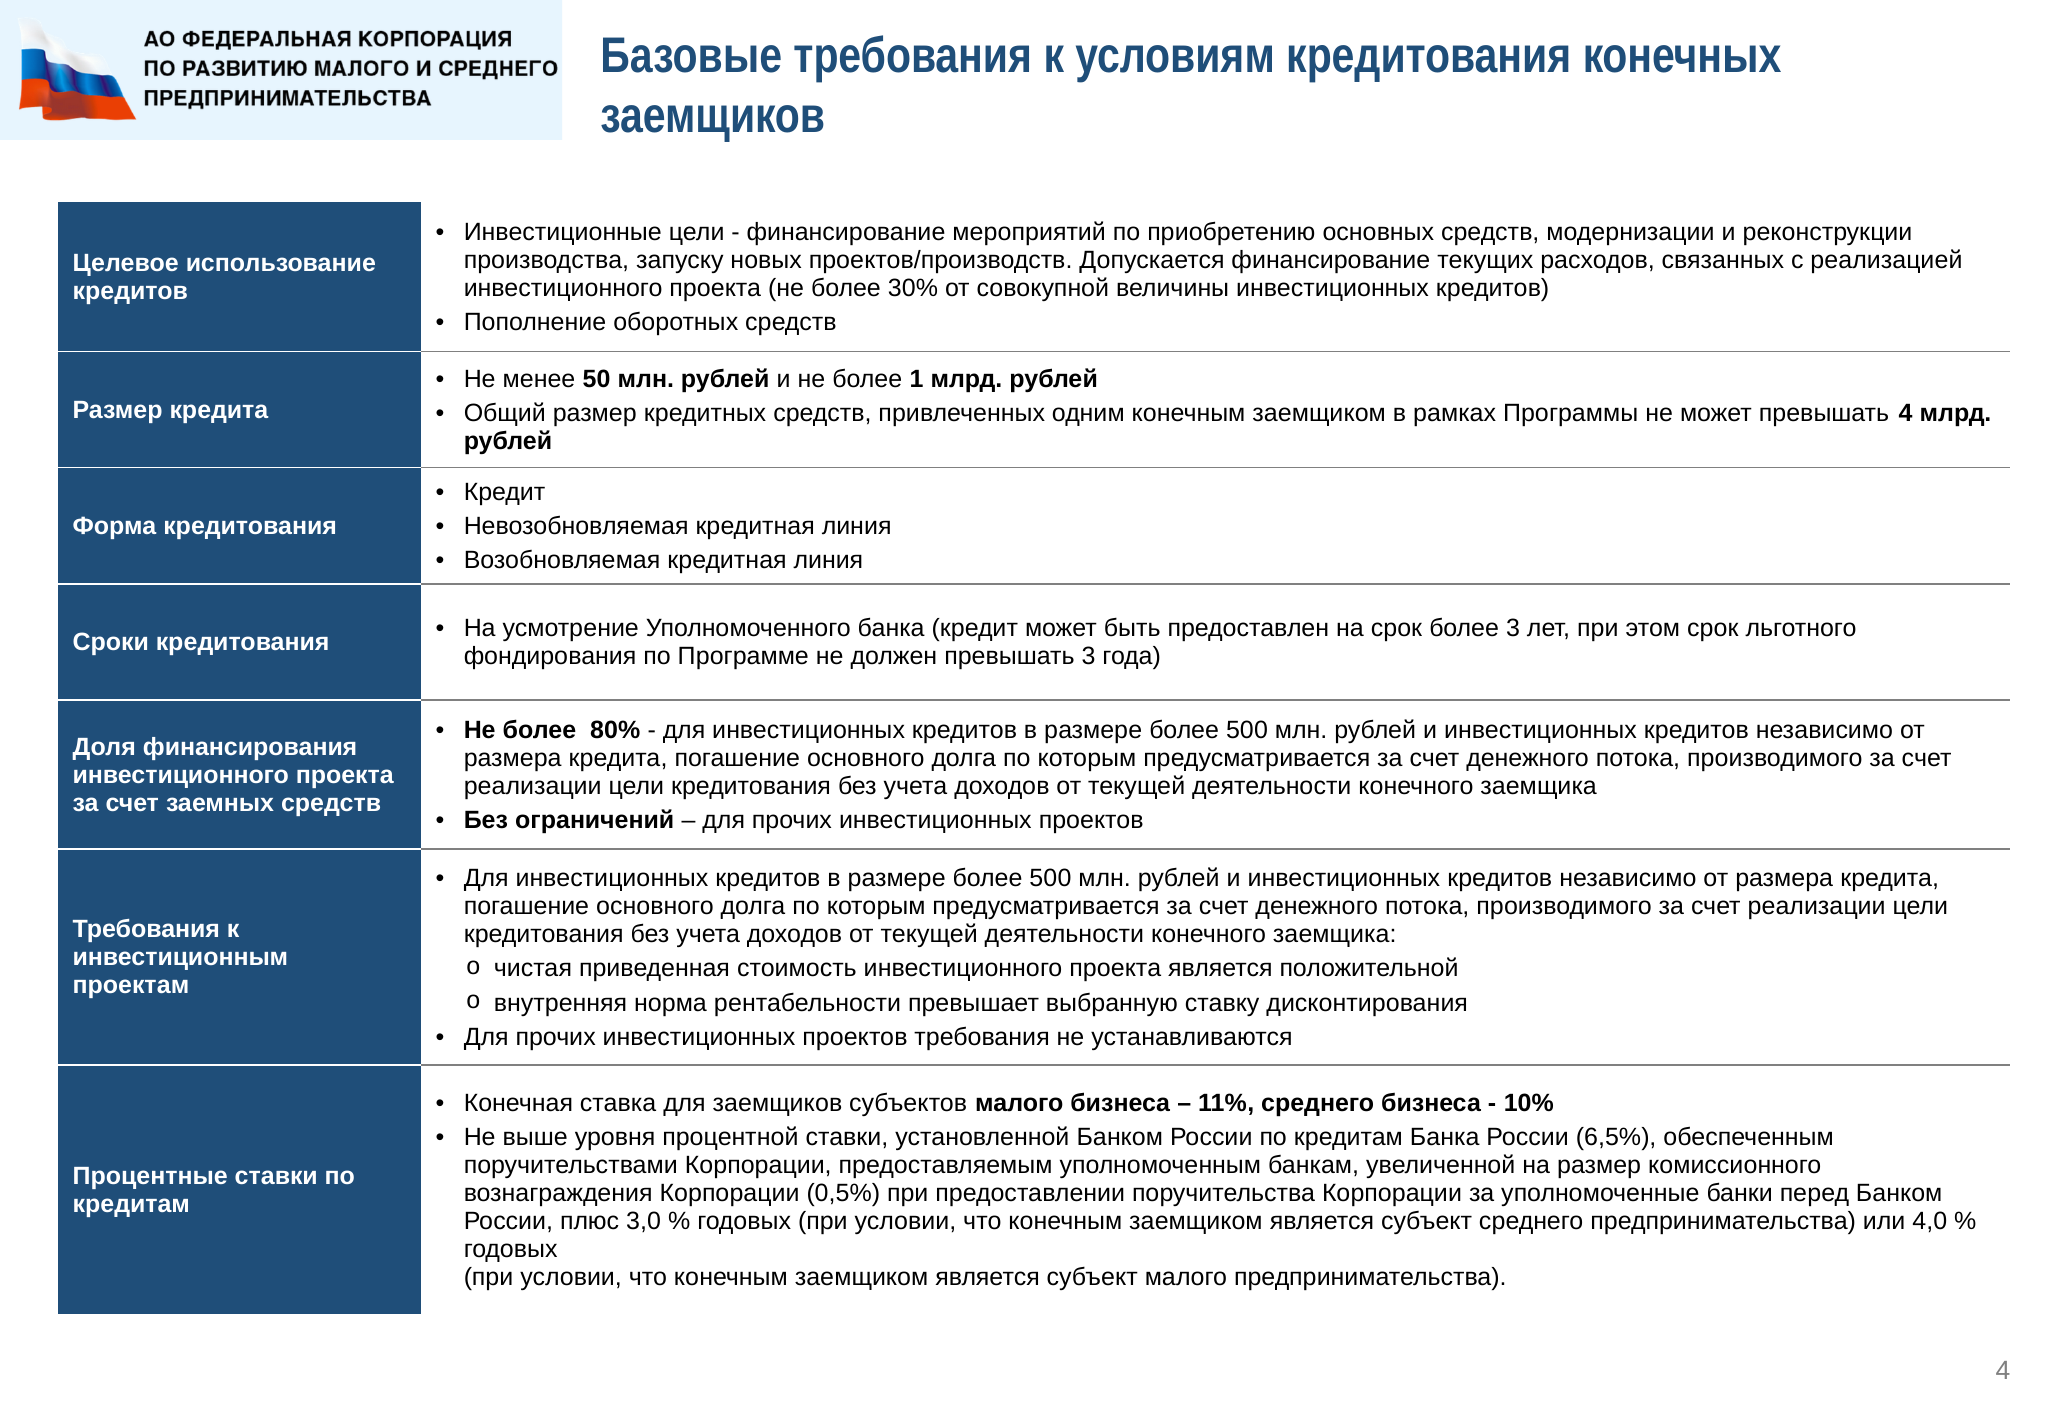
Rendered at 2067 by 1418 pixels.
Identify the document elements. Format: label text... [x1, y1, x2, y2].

table_cell Доля финансирования инвестиционного проекта за счет заемных средств [58, 701, 421, 848]
table_cell Требования к инвестиционным проектам [58, 850, 421, 1064]
table_cell Не более 80% - для инвестиционных кредитов в размере более 500 млн. рублей и инвестиционных кредитов независимо от размера кредита, погашение основного долга по которым предусматривается за счет денежного потока, производимого за счет реализации цели кредитования без учета доходов от текущей деятельности конечного заемщика Без ограничений – для прочих инвестиционных проектов [421, 701, 2010, 848]
table_cell На усмотрение Уполномоченного банка (кредит может быть предоставлен на срок более 3 лет, при этом срок льготного фондирования по Программе не должен превышать 3 года) [421, 585, 2010, 699]
table_cell Не менее 50 млн. рублей и не более 1 млрд. рублей Общий размер кредитных средств, привлеченных одним конечным заемщиком в рамках Программы не может превышать 4 млрд. рублей [421, 352, 2010, 467]
table_cell Кредит Невозобновляемая кредитная линия Возобновляемая кредитная линия [421, 468, 2010, 583]
table_cell Для инвестиционных кредитов в размере более 500 млн. рублей и инвестиционных кредитов независимо от размера кредита, погашение основного долга по которым предусматривается за счет денежного потока, производимого за счет реализации цели кредитования без учета доходов от текущей деятельности конечного заемщика: чистая приведенная стоимость инвестиционного проекта является положительной внутренняя норма рентабельности превышает выбранную ставку дисконтирования Для прочих инвестиционных проектов требования не устанавливаются [421, 850, 2010, 1064]
table_cell Сроки кредитования [58, 585, 421, 699]
picture [0, 0, 563, 140]
title Базовые требования к условиям кредитования конечных заемщиков [585, 24, 2011, 140]
table_cell Форма кредитования [58, 468, 421, 583]
table_cell Размер кредита [58, 352, 421, 467]
table_cell Процентные ставки по кредитам [58, 1066, 421, 1314]
table_header Инвестиционные цели - финансирование мероприятий по приобретению основных средств, модернизации и реконструкции производства, запуску новых проектов/производств. Допускается финансирование текущих расходов, связанных с реализацией инвестиционного проекта (не более 30% от совокупной величины инвестиционных кредитов) Пополнение оборотных средств [421, 202, 2010, 351]
table_cell Конечная ставка для заемщиков субъектов малого бизнеса – 11%, среднего бизнеса - 10% Не выше уровня процентной ставки, установленной Банком России по кредитам Банка России (6,5%), обеспеченным поручительствами Корпорации, предоставляемым уполномоченным банкам, увеличенной на размер комиссионного вознаграждения Корпорации (0,5%) при предоставлении поручительства Корпорации за уполномоченные банки перед Банком России, плюс 3,0 % годовых (при условии, что конечным заемщиком является субъект среднего предпринимательства) или 4,0 % годовых (при условии, что конечным заемщиком является субъект малого предпринимательства). [421, 1066, 2010, 1314]
table_header Целевое использование кредитов [58, 202, 421, 351]
